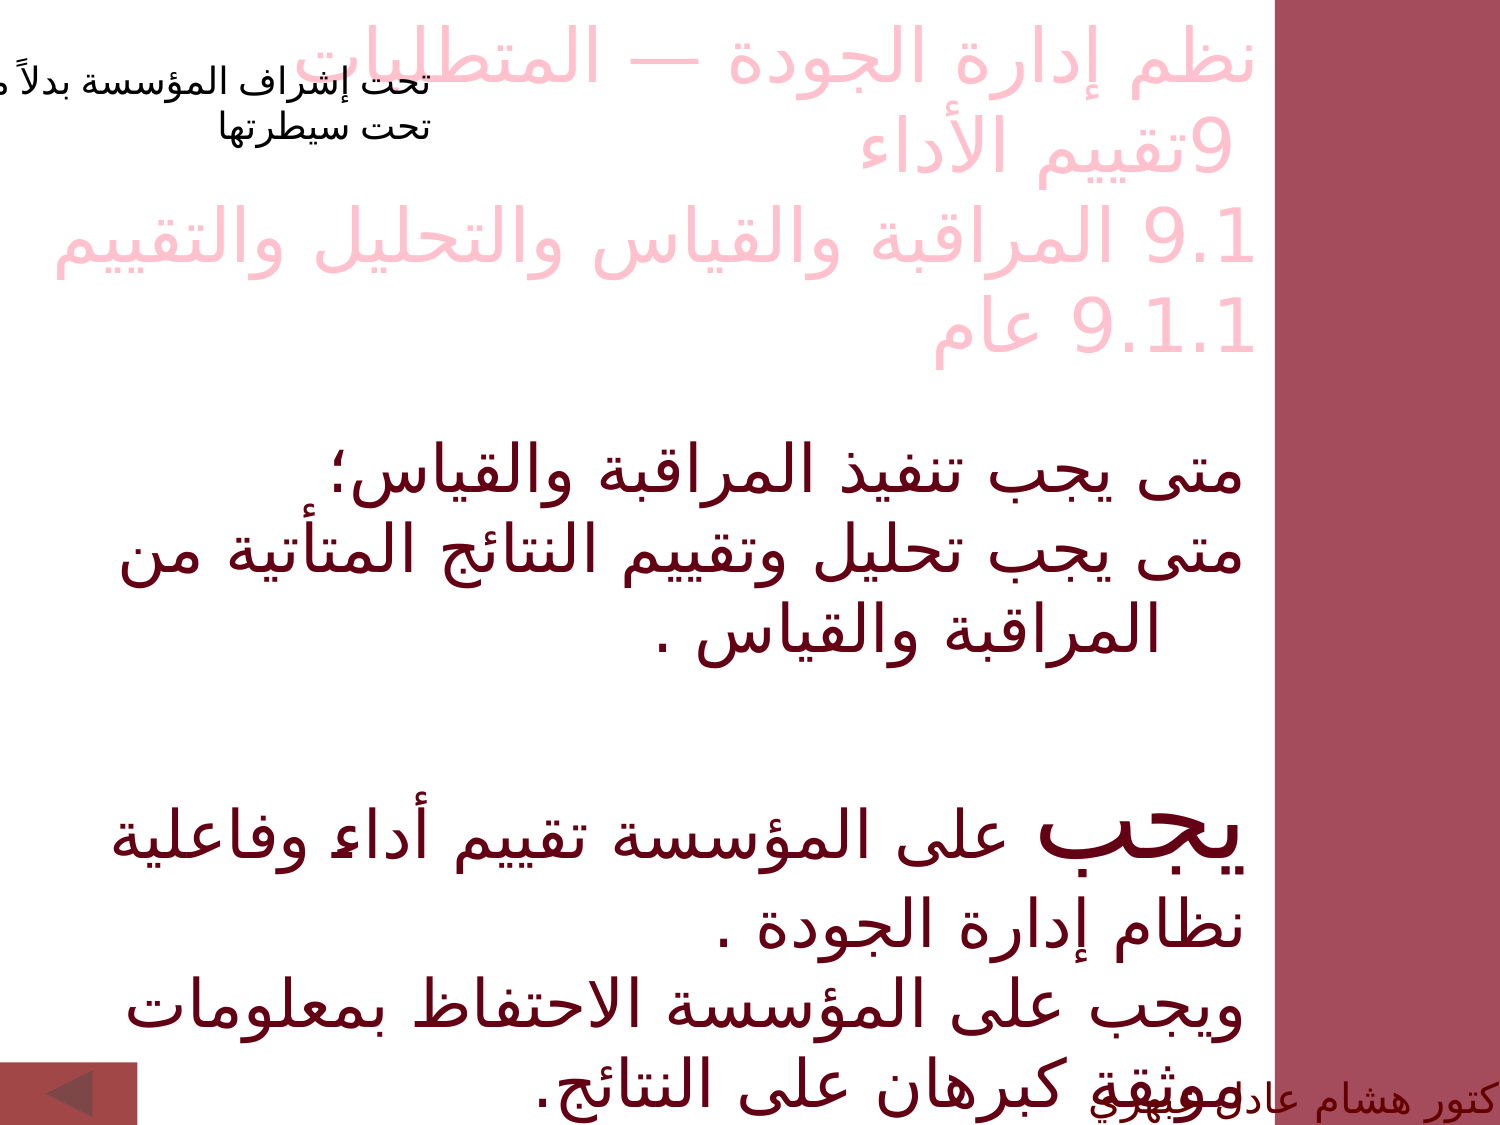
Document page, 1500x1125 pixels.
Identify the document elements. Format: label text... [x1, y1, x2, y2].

text_box تحت إشراف المؤسسة بدلاً من تحت سيطرتها [0, 49, 447, 155]
text_box الدكتور هشام عادل عبهري [1073, 1064, 1500, 1125]
text_box [0, 1060, 140, 1125]
text_box متى يجب تنفيذ المراقبة والقياس؛ متى يجب تحليل وتقييم النتائج المتأتية من المراقبة والقياس . يجب على المؤسسة تقييم أداء وفاعلية نظام إدارة الجودة . ويجب على المؤسسة الاحتفاظ بمعلومات موثقة كبرهان على النتائج. [12, 418, 1263, 1125]
text_box نظم إدارة الجودة — المتطلبات 9تقييم الأداء 9.1 المراقبة والقياس والتحليل والتقييم 9.1.1 عام [0, 0, 1275, 375]
text_box [1273, 0, 1500, 1064]
